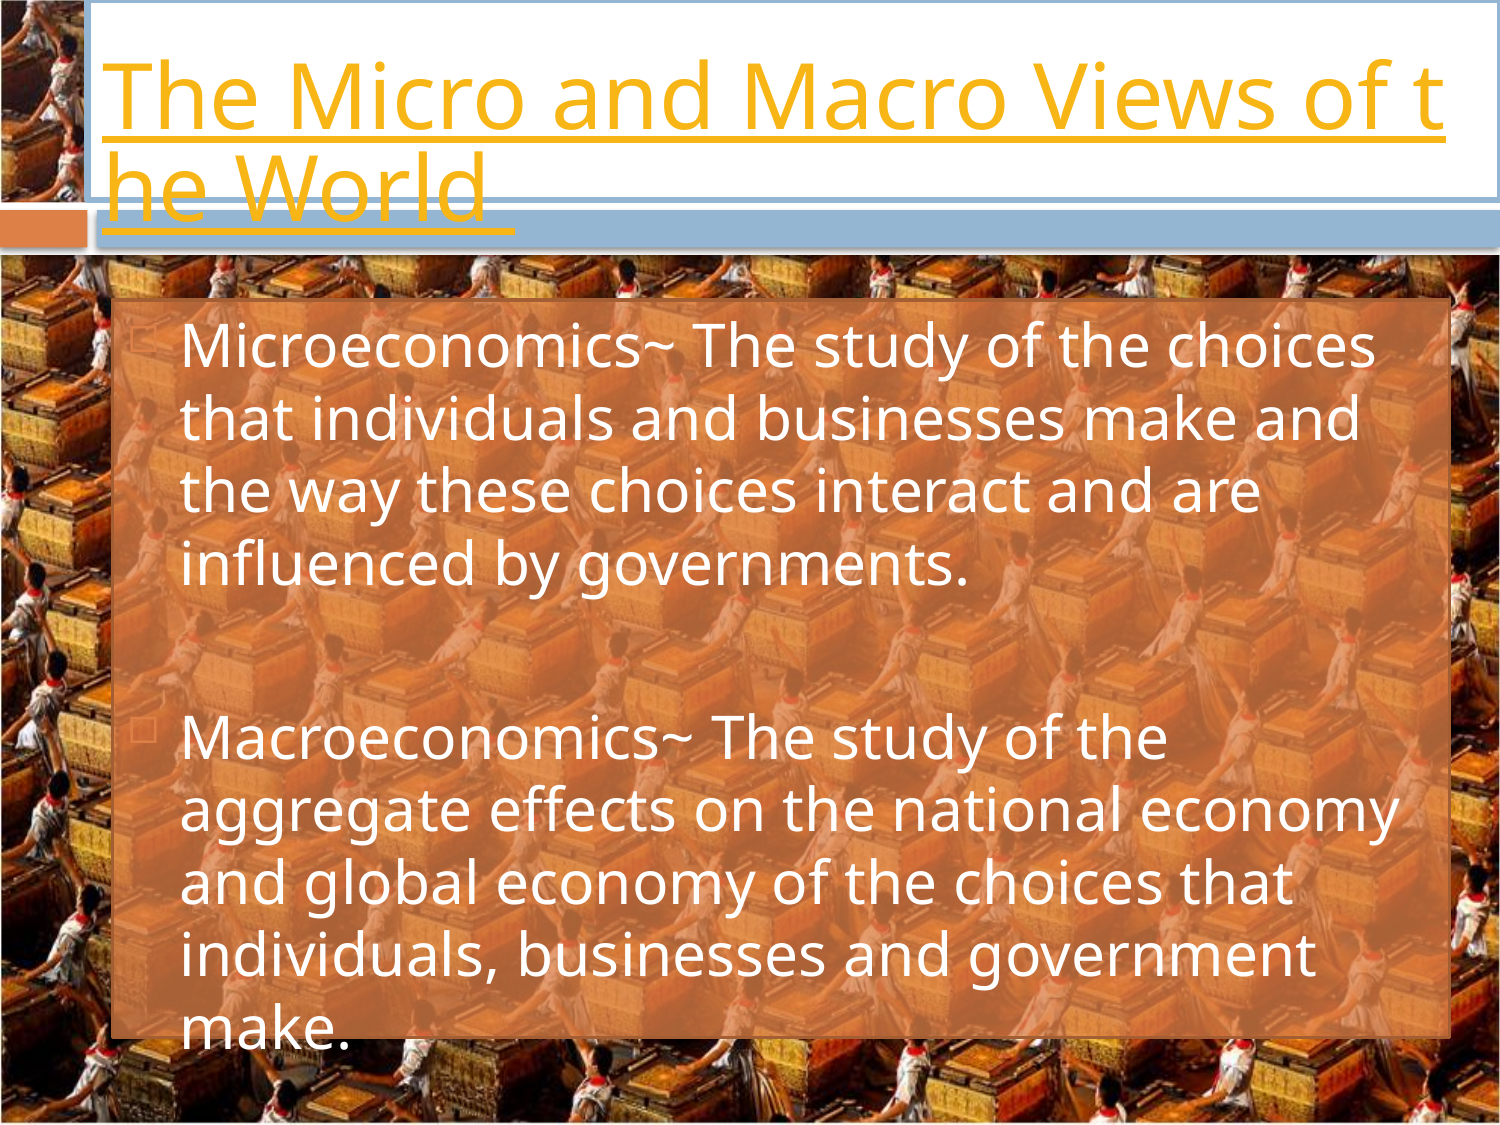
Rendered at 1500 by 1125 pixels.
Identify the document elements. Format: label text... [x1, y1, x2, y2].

list Microeconomics~ The study of the choices that individuals and businesses make and the way these choices interact and are influenced by governments. Macroeconomics~ The study of the aggregate effects on the national economy and global economy of the choices that individuals, businesses and government make. [111, 298, 1451, 1039]
title The Micro and Macro Views of the World [86, 0, 1500, 202]
picture [0, 0, 86, 202]
picture [0, 255, 1500, 1125]
